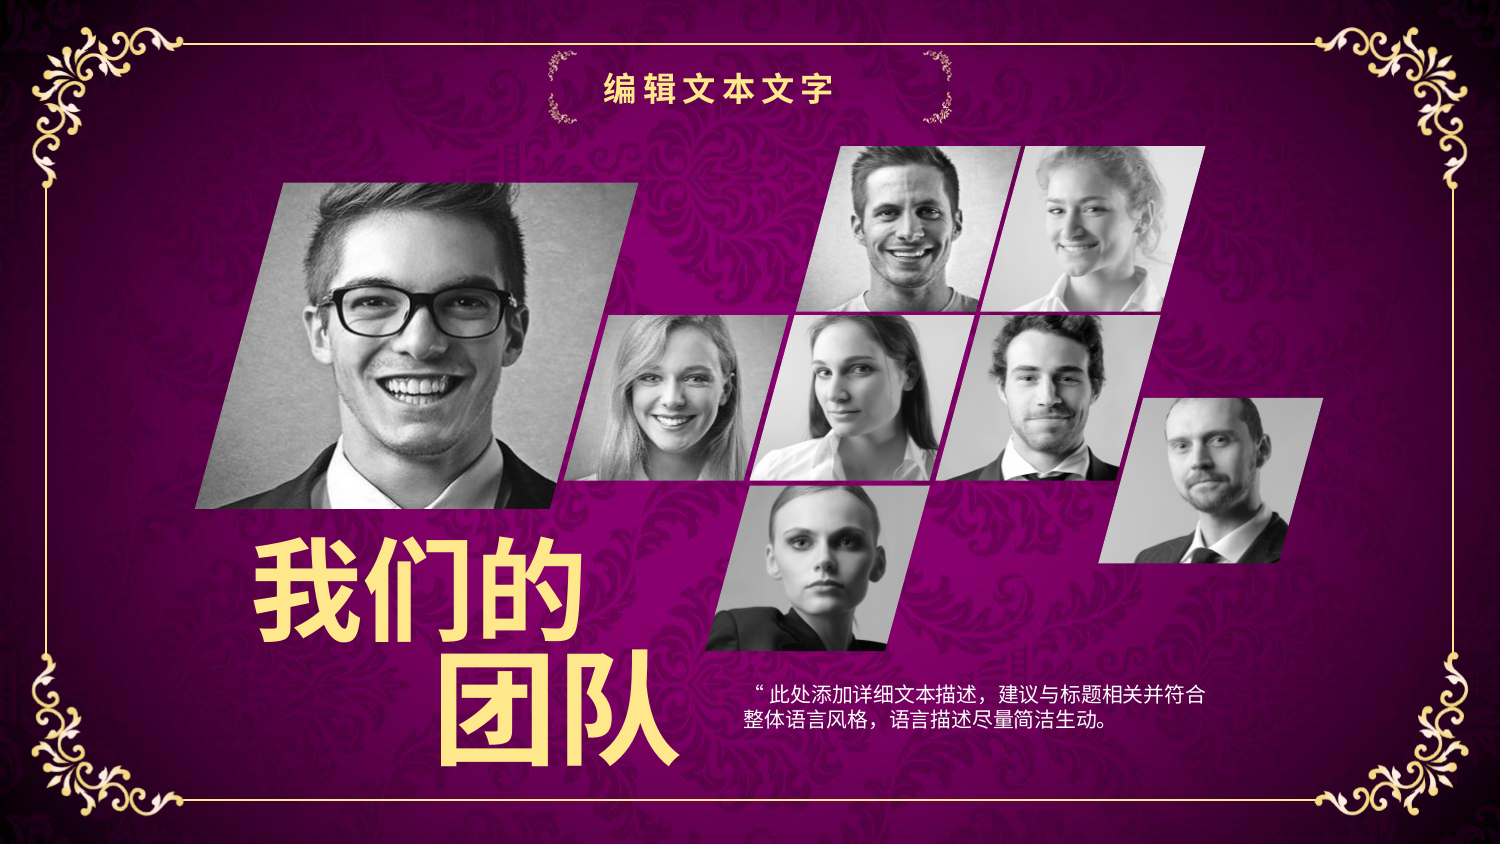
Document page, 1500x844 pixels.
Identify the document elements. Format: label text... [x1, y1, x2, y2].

text_box [795, 146, 1021, 312]
picture [0, 0, 1500, 844]
text_box [935, 315, 1161, 481]
text_box 我们的 [239, 514, 712, 661]
text_box “此处添加详细文本描述，建议与标题相关并符合整体语言风格，语言描述尽量简洁生动。 [732, 676, 1229, 738]
text_box [980, 146, 1206, 312]
text_box 团队 [221, 625, 694, 787]
text_box [704, 485, 931, 652]
text_box [194, 182, 639, 509]
text_box [749, 315, 975, 481]
text_box 编辑文本文字 [588, 61, 911, 116]
text_box [1098, 397, 1324, 564]
text_box [563, 315, 789, 481]
